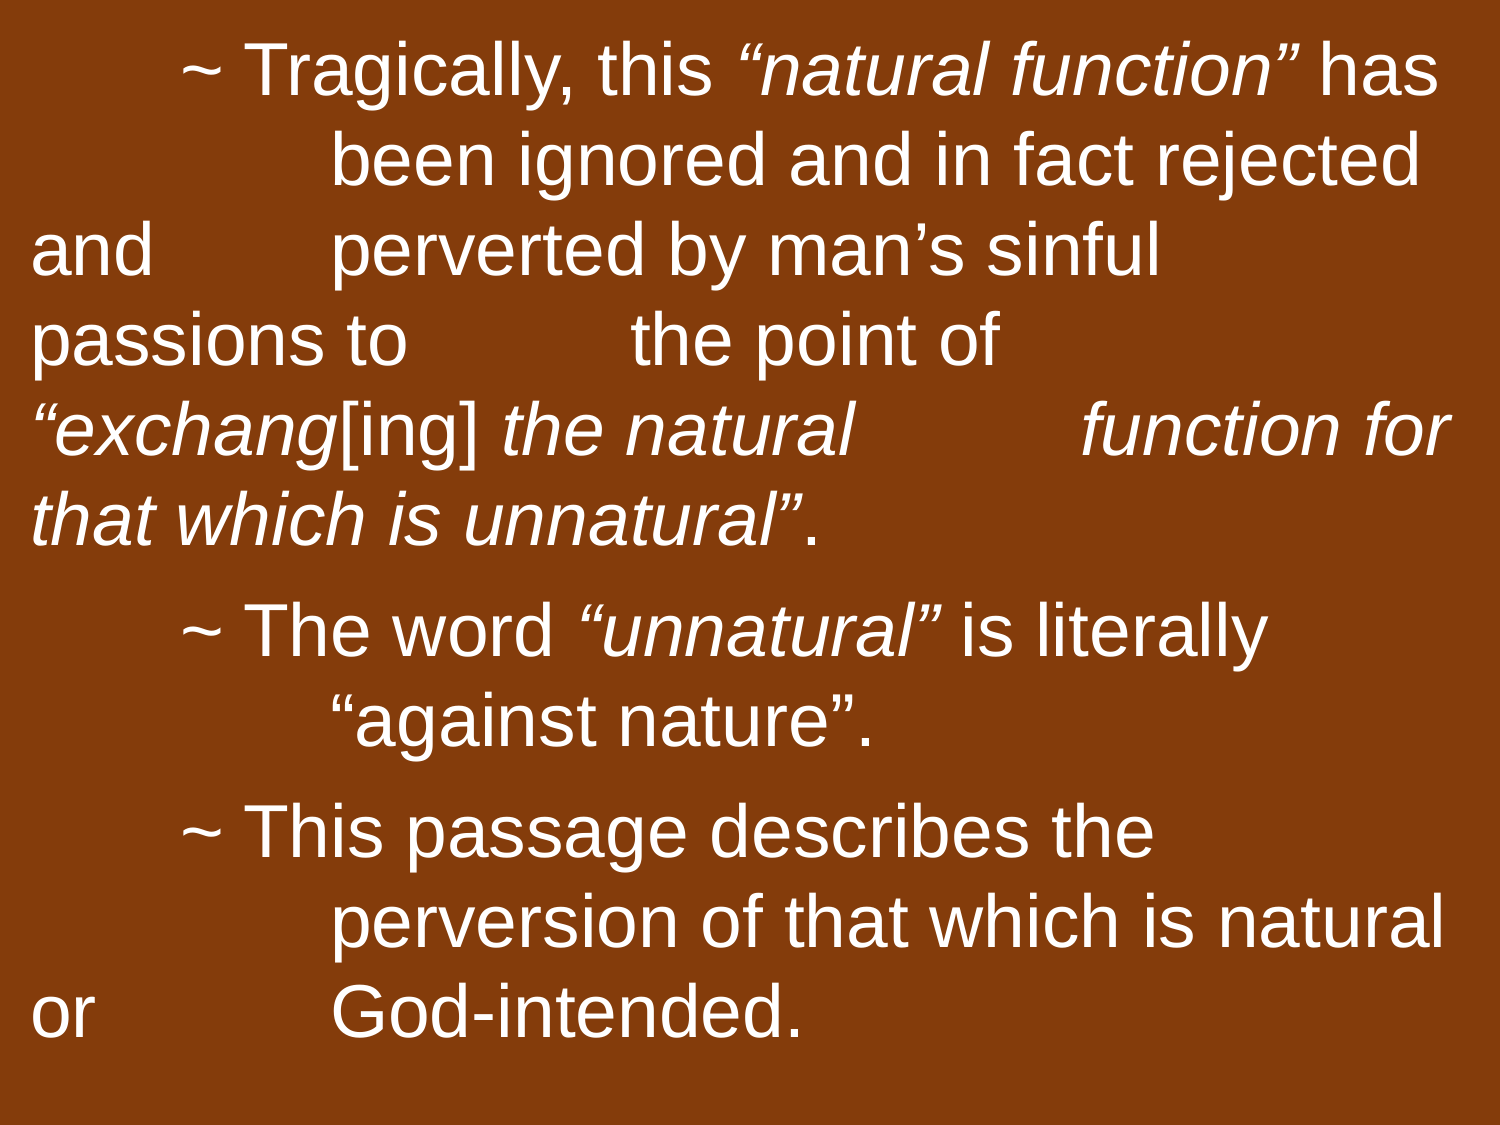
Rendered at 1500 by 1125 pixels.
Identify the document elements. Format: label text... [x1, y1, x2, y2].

subtitle ~ Tragically, this “natural function” has been ignored and in fact rejected and perverted by man’s sinful passions to the point of “exchang[ing] the natural function for that which is unnatural”. ~ The word “unnatural” is literally “against nature”. ~ This passage describes the perversion of that which is natural or God-intended. [15, 13, 1485, 1110]
